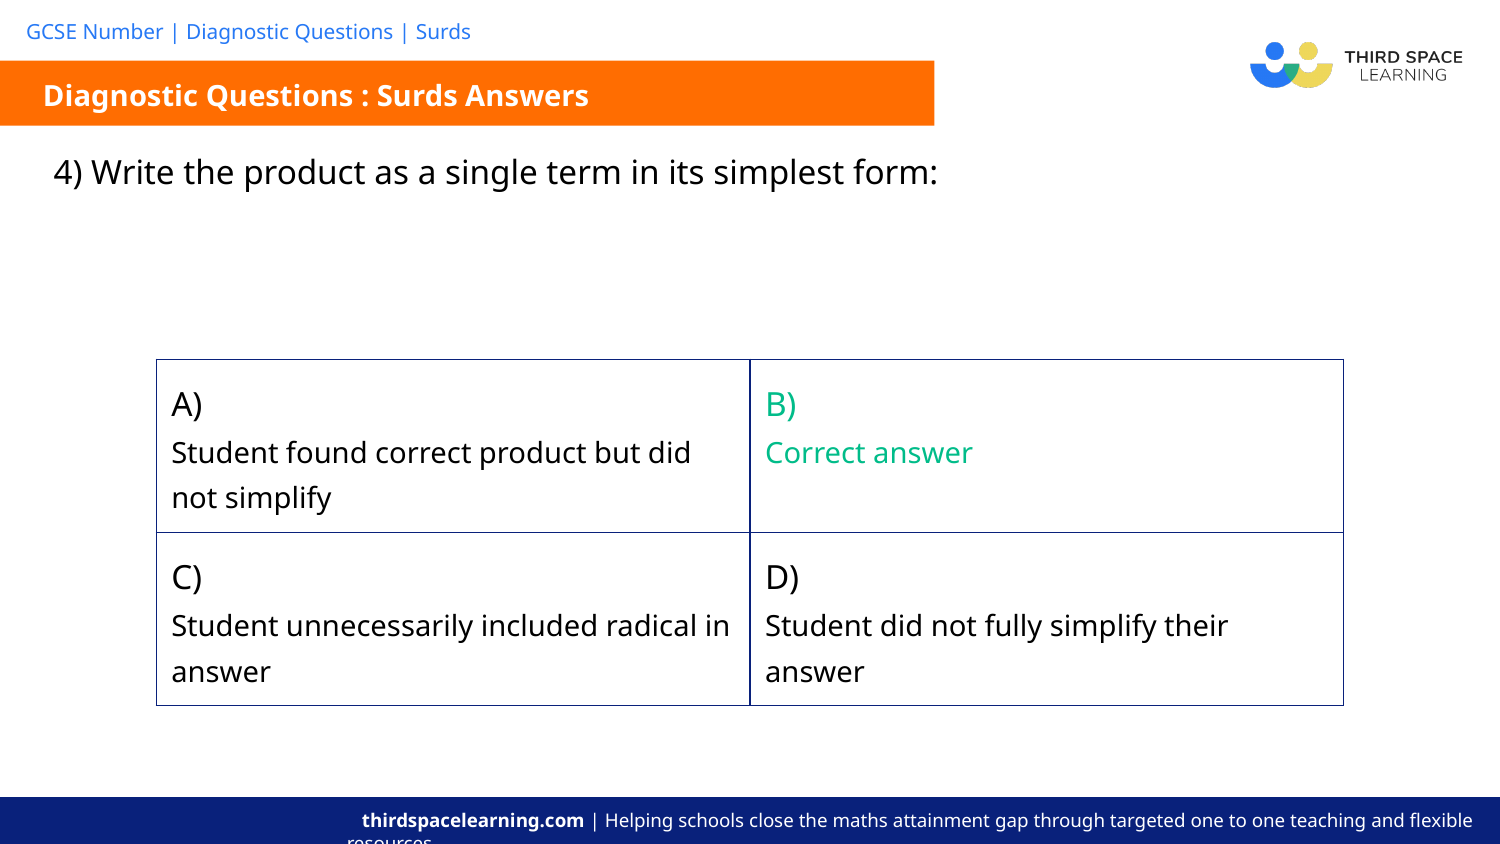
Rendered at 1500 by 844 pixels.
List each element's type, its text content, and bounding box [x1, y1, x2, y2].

picture [1250, 33, 1465, 99]
text_box Diagnostic Questions : Surds Answers [27, 61, 778, 127]
